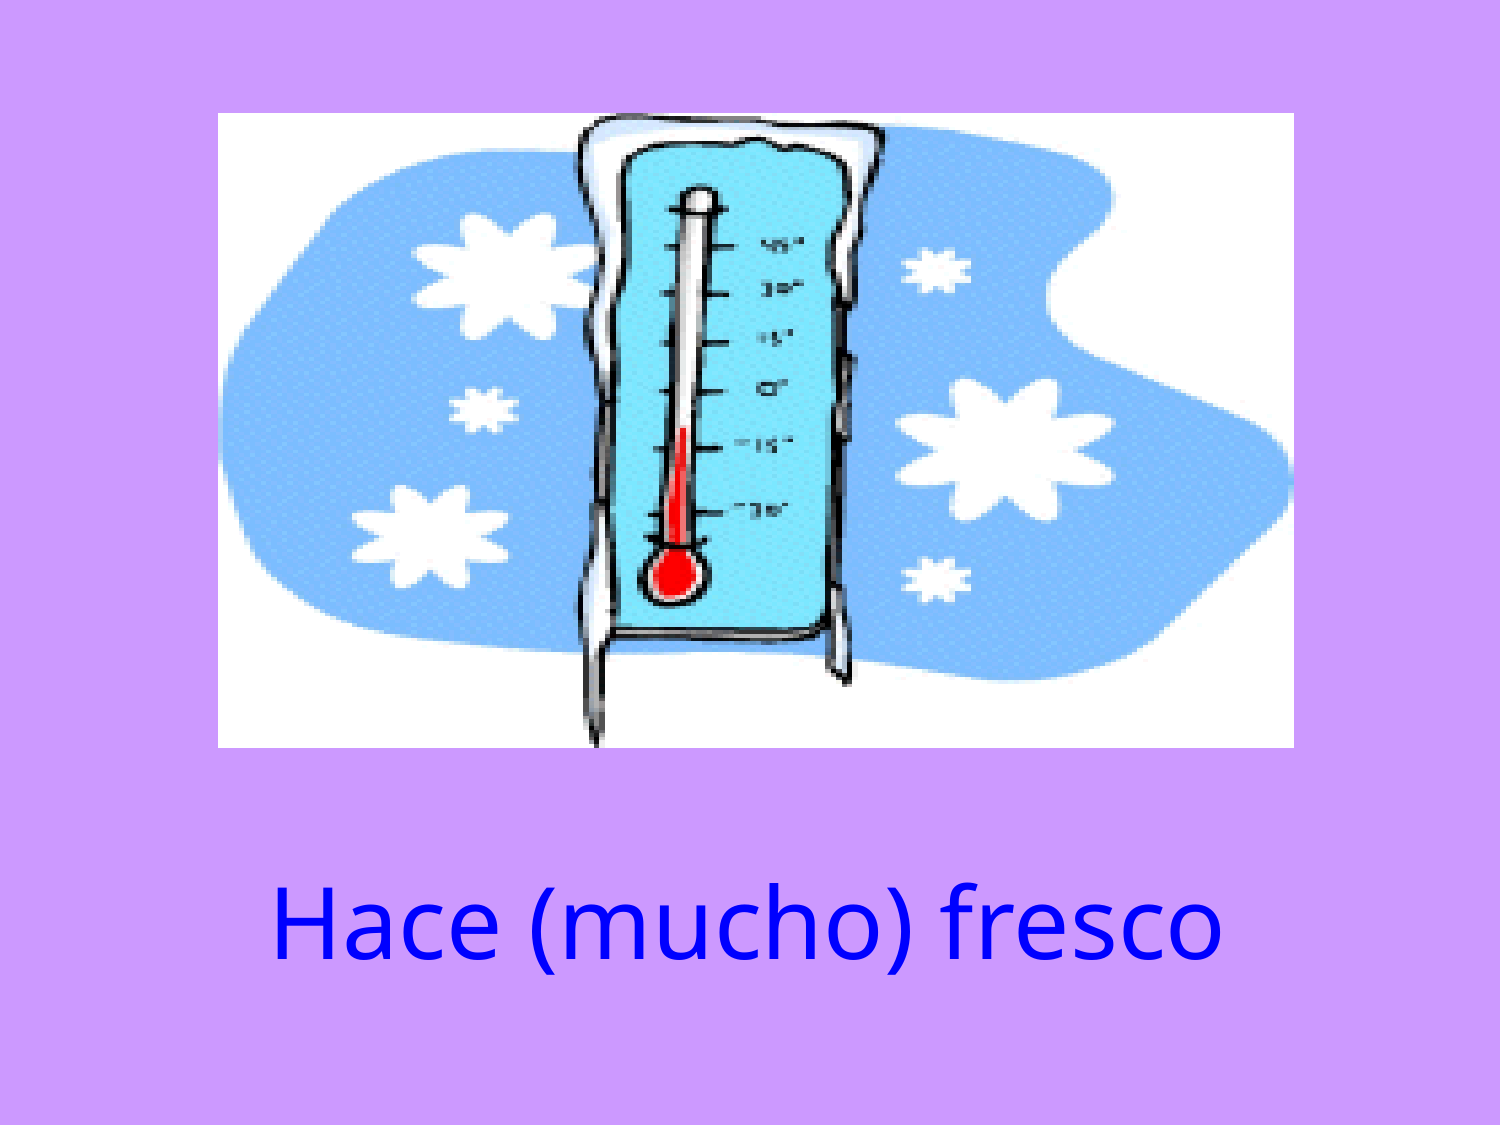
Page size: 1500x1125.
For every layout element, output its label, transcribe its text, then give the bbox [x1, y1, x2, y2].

text_box Hace (mucho) fresco [253, 851, 1500, 987]
picture [218, 113, 1294, 749]
